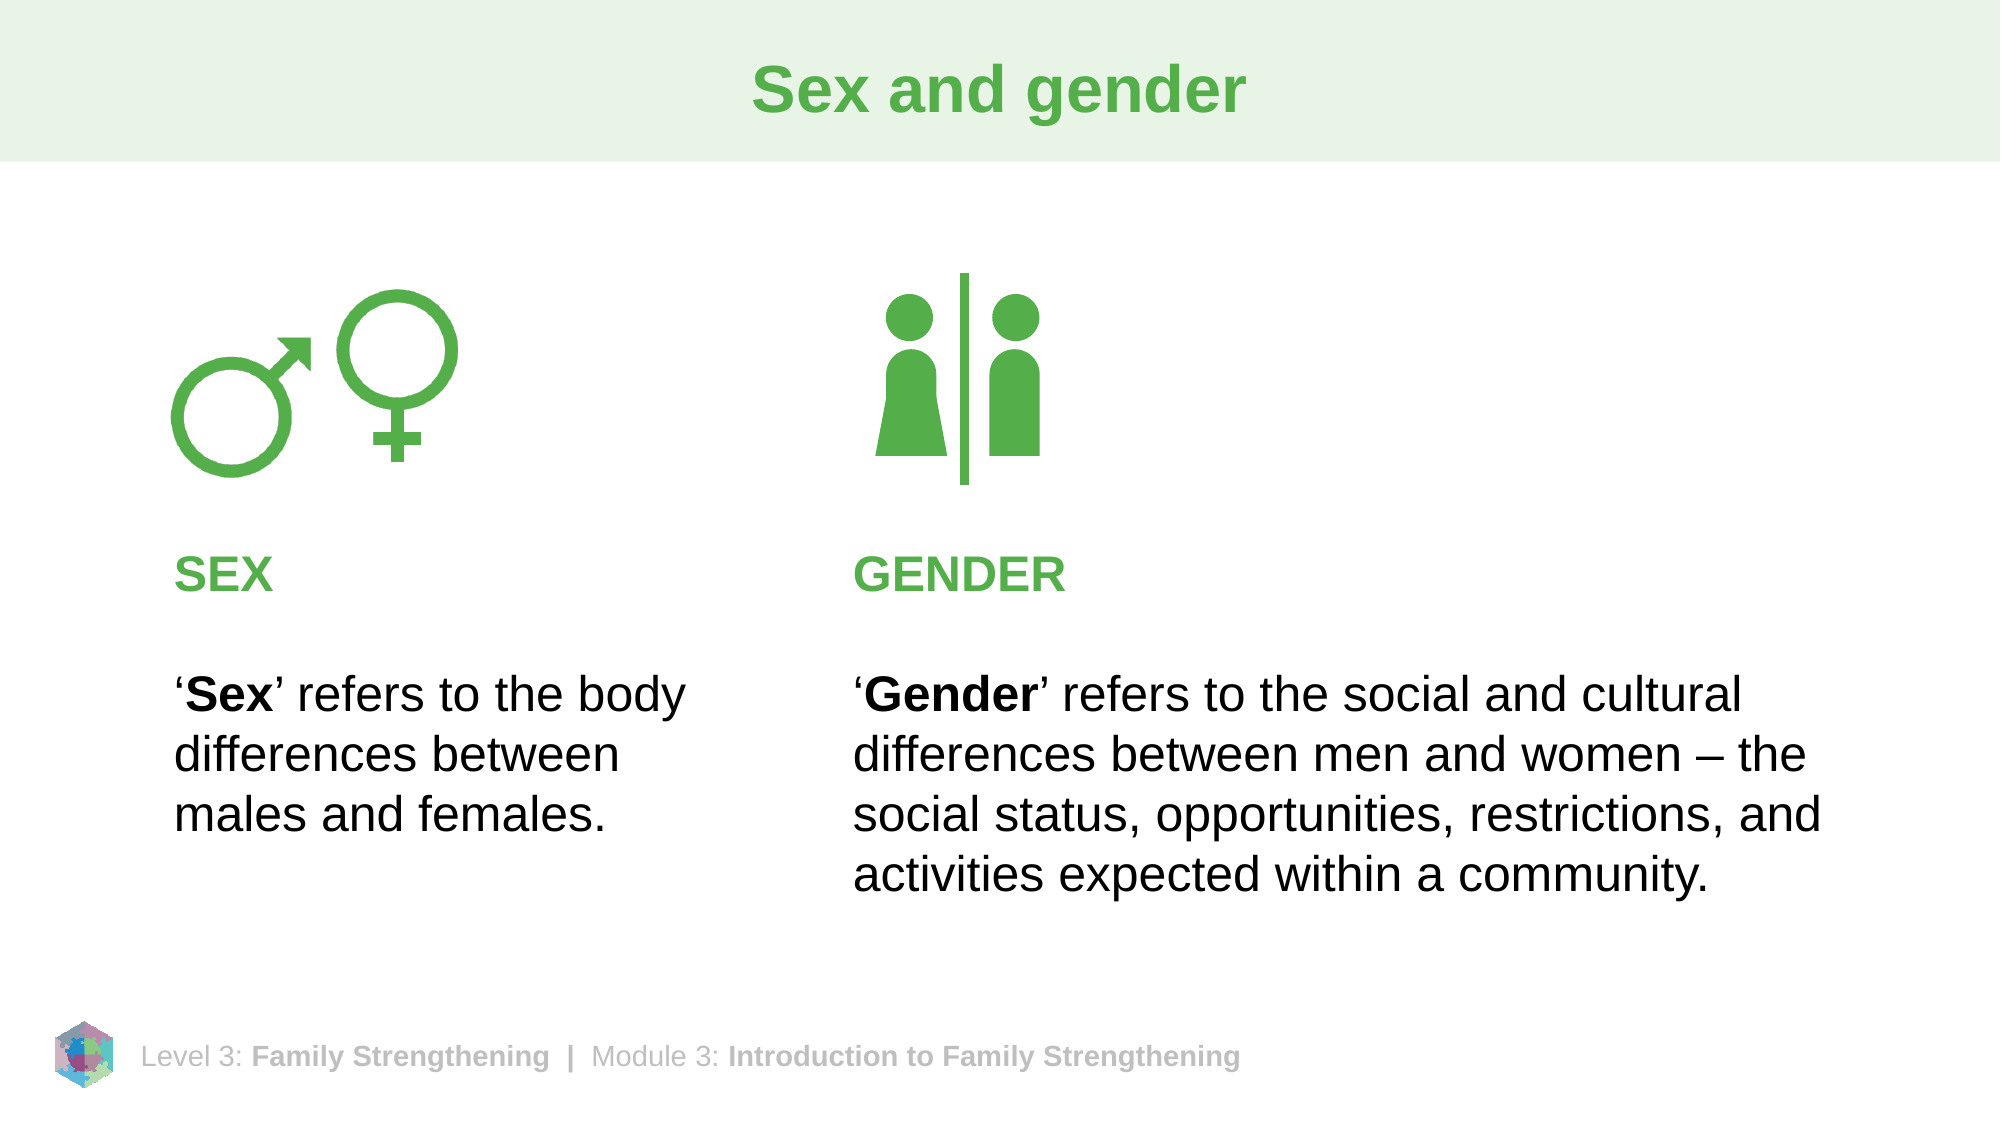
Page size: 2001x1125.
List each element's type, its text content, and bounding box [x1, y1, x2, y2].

text_box SEX ‘Sex’ refers to the body differences between males and females. [159, 534, 768, 849]
picture [55, 1021, 113, 1088]
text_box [875, 272, 1040, 486]
text_box GENDER ‘Gender’ refers to the social and cultural differences between men and women – the social status, opportunities, restrictions, and activities expected within a community. [838, 534, 1845, 969]
title Sex and gender [137, 19, 1863, 163]
picture [137, 272, 501, 511]
